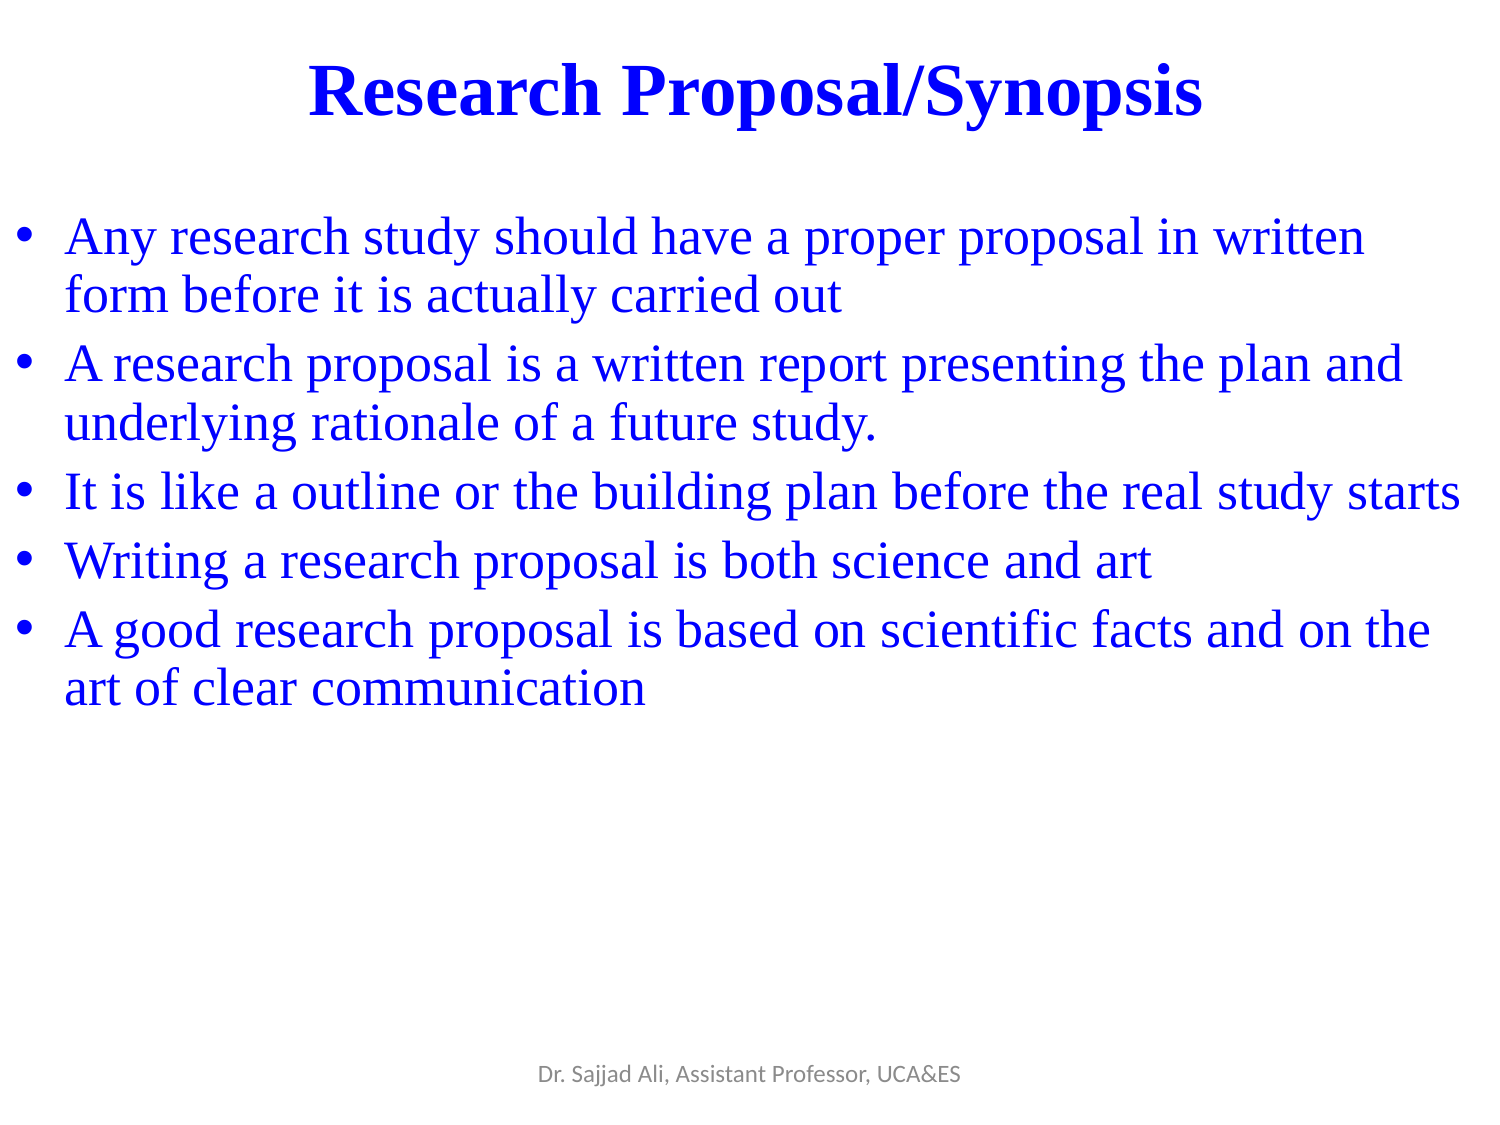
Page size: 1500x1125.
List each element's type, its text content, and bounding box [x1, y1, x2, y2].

text_box Research Proposal/Synopsis [74, 20, 1438, 151]
list Any research study should have a proper proposal in written form before it is actually carried out A research proposal is a written report presenting the plan and underlying rationale of a future study. It is like a outline or the building plan before the real study starts Writing a research proposal is both science and art A good research proposal is based on scientific facts and on the art of clear communication [0, 200, 1500, 788]
footer Dr. Sajjad Ali, Assistant Professor, UCA&ES [512, 1042, 988, 1103]
